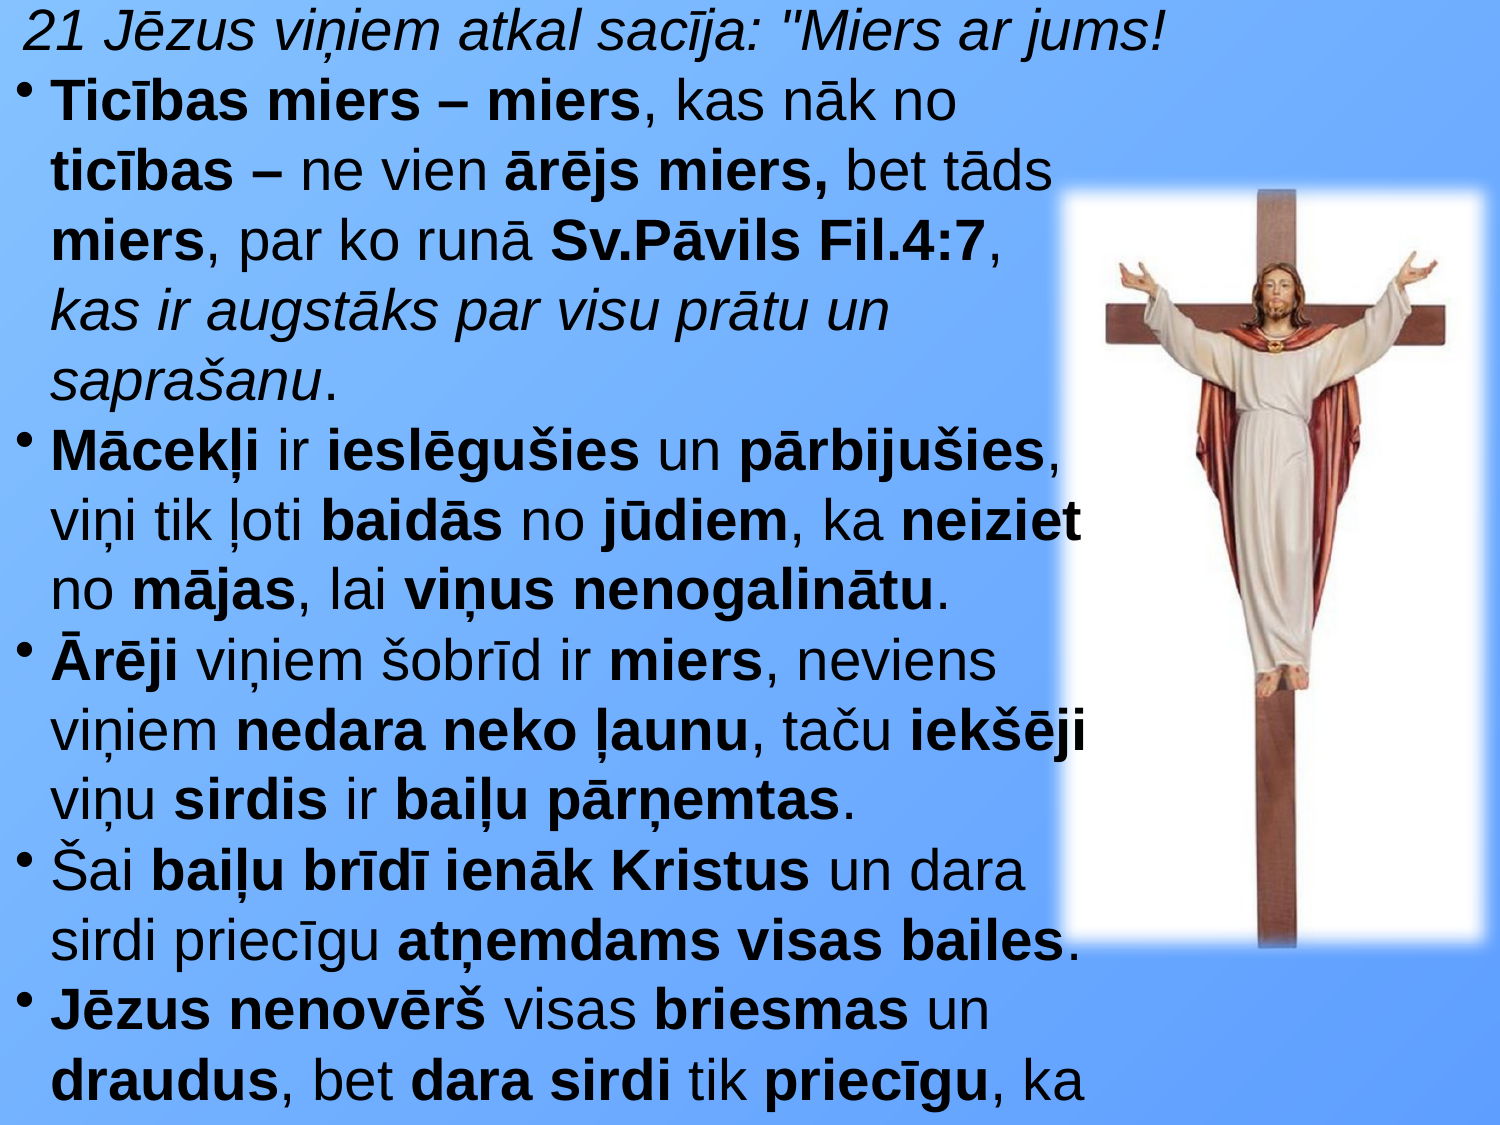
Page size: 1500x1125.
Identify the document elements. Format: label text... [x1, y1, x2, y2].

text_box Ticības miers – miers, kas nāk no ticības – ne vien ārējs miers, bet tāds miers, par ko runā Sv.Pāvils Fil.4:7, kas ir augstāks par visu prātu un saprašanu. Mācekļi ir ieslēgušies un pārbijušies, viņi tik ļoti baidās no jūdiem, ka neiziet no mājas, lai viņus nenogalinātu. Ārēji viņiem šobrīd ir miers, neviens viņiem nedara neko ļaunu, taču iekšēji viņu sirdis ir baiļu pārņemtas. Šai baiļu brīdī ienāk Kristus un dara sirdi priecīgu atņemdams visas bailes. Jēzus nenovērš visas briesmas un draudus, bet dara sirdi tik priecīgu, ka tā vairs nebaidas no ārējiem draudiem. [0, 339, 1105, 1125]
text_box 21 Jēzus viņiem atkal sacīja: "Miers ar jums! [0, 0, 1500, 339]
picture [1042, 172, 1500, 960]
